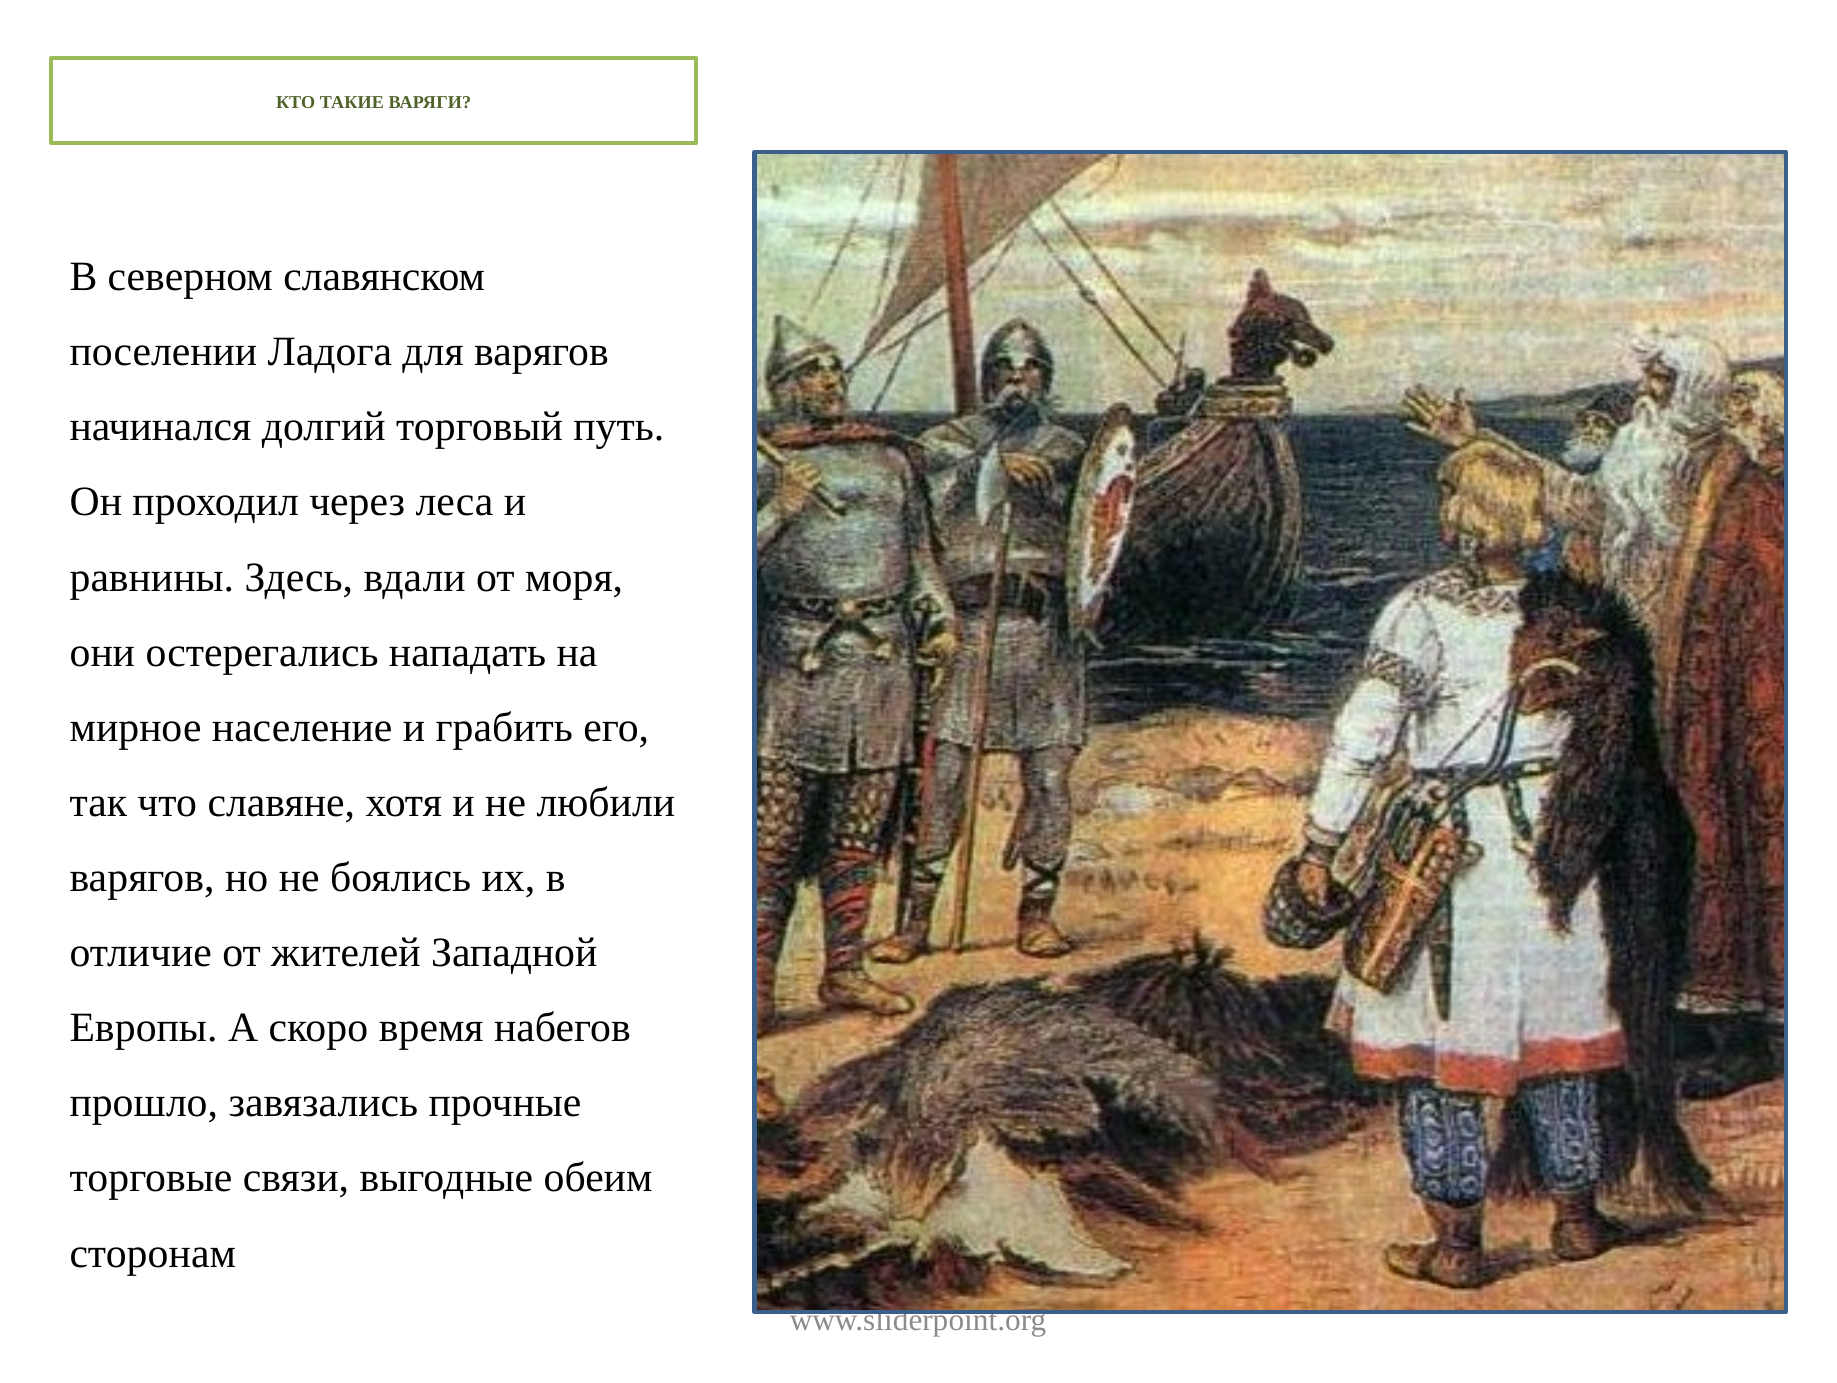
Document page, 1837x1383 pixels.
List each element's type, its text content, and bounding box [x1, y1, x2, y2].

footer www.sliderpoint.org [627, 1280, 1210, 1355]
title КТО ТАКИЕ ВАРЯГИ? [49, 56, 698, 145]
text_box [752, 150, 1788, 1314]
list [765, 268, 1735, 1160]
list В северном славянском поселении Ладога для варягов начинался долгий торговый путь. Он проходил через леса и равнины. Здесь, вдали от моря, они остерегались нападать на мирное население и грабить его, так что славяне, хотя и не любили варягов, но не боялись их, в отличие от жителей Западной Европы. А скоро время набегов прошло, завязались прочные торговые связи, выгодные обеим сторонам [51, 175, 697, 1324]
